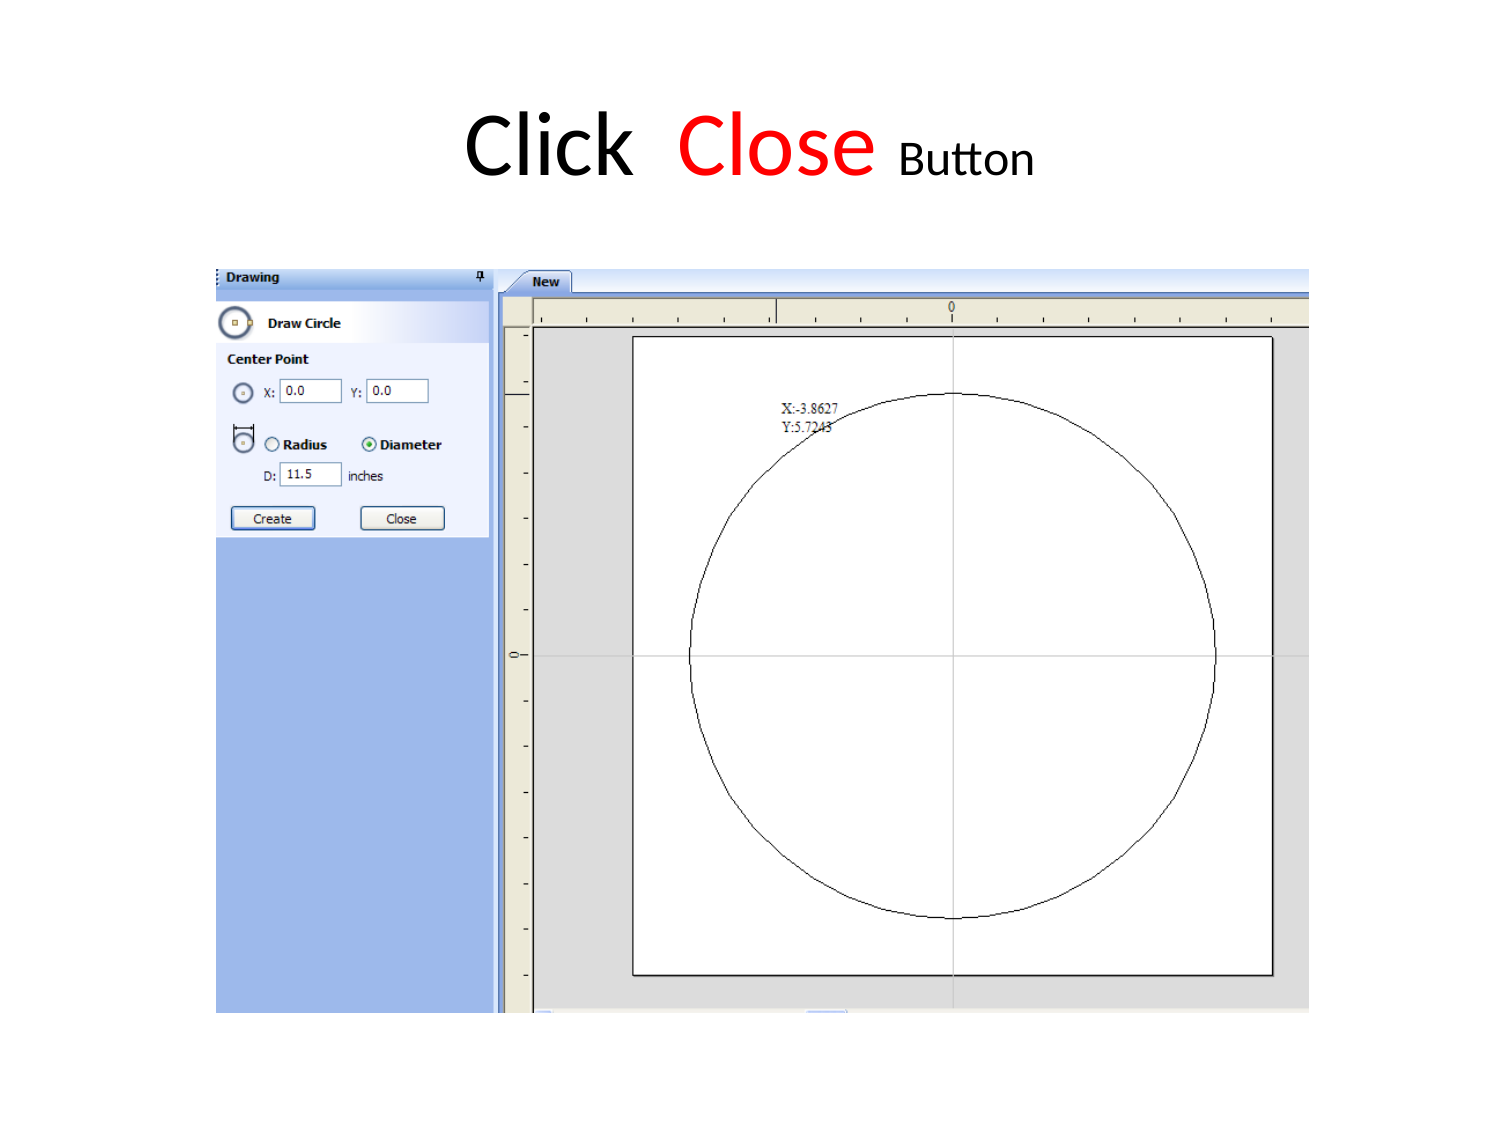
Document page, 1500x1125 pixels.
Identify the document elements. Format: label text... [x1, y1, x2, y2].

title Click Close Button [75, 45, 1425, 233]
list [216, 269, 1309, 1013]
